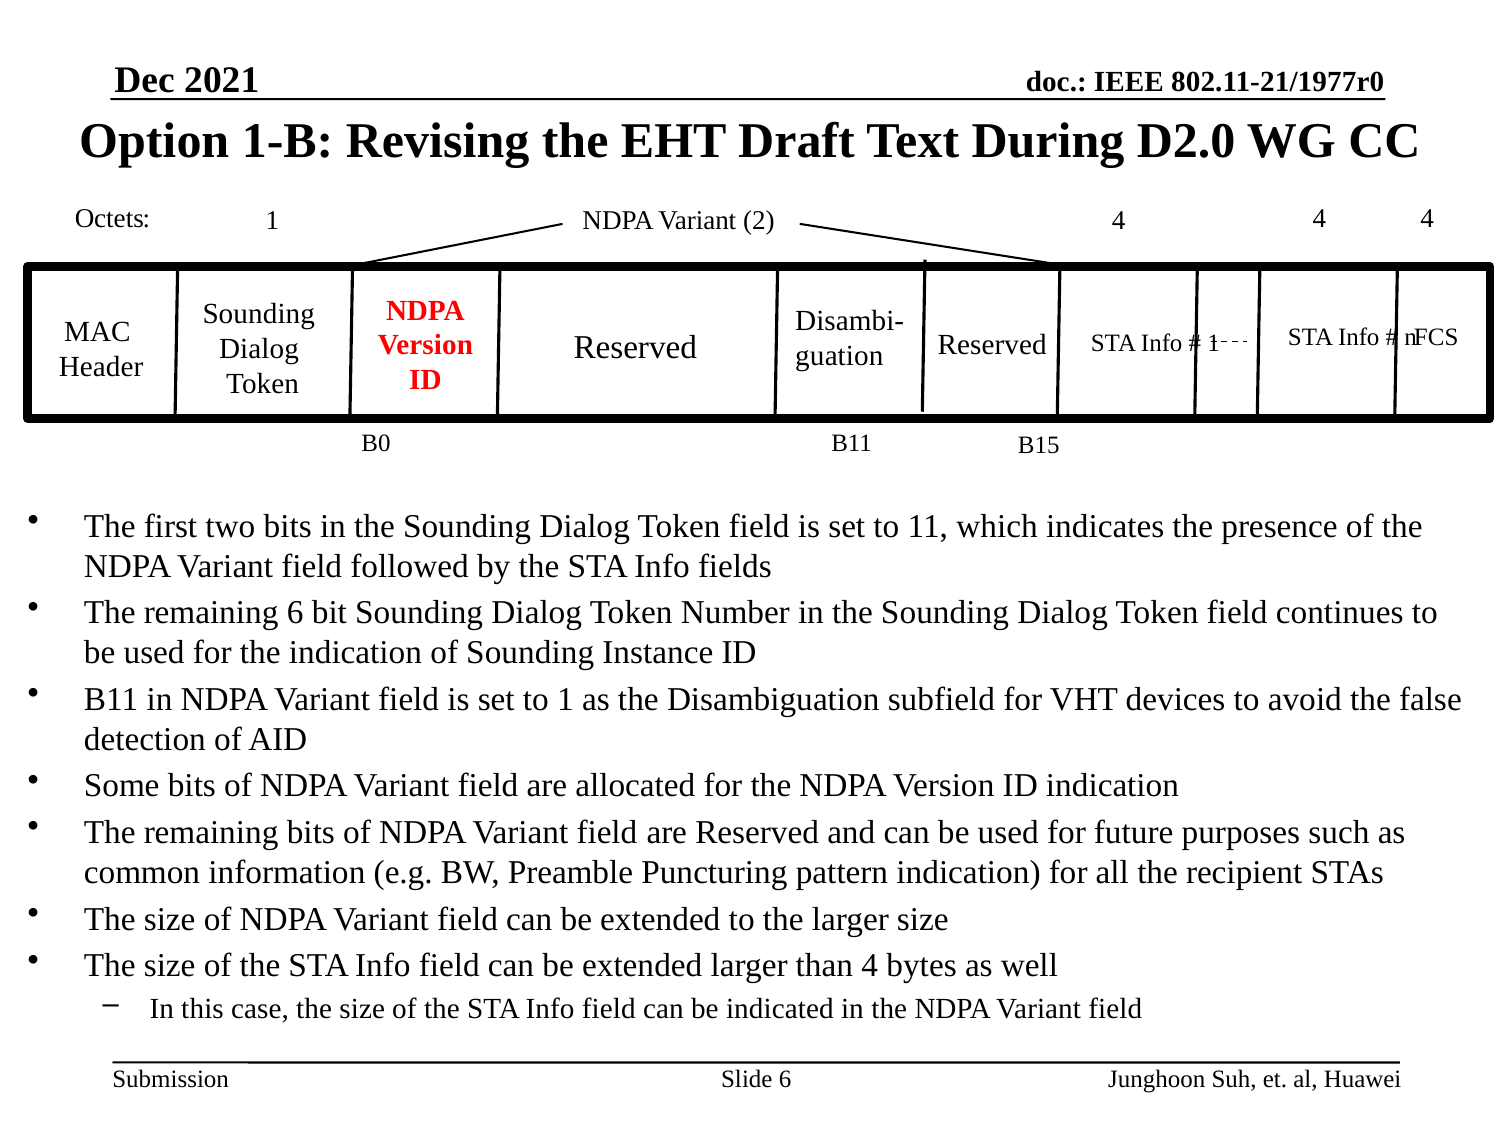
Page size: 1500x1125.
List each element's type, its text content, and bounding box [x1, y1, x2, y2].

slide_number Slide 6 [712, 1061, 800, 1093]
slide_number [114, 54, 265, 101]
list The first two bits in the Sounding Dialog Token field is set to 11, which indicates the presence of the NDPA Variant field followed by the STA Info fields The remaining 6 bit Sounding Dialog Token Number in the Sounding Dialog Token field continues to be used for the indication of Sounding Instance ID B11 in NDPA Variant field is set to 1 as the Disambiguation subfield for VHT devices to avoid the false detection of AID Some bits of NDPA Variant field are allocated for the NDPA Version ID indication The remaining bits of NDPA Variant field are Reserved and can be used for future purposes such as common information (e.g. BW, Preamble Puncturing pattern indication) for all the recipient STAs The size of NDPA Variant field can be extended to the larger size The size of the STA Info field can be extended larger than 4 bytes as well In this case, the size of the STA Info field can be indicated in the NDPA Variant field [12, 496, 1488, 1025]
footer Junghoon Suh, et. al, Huawei [1104, 1061, 1402, 1093]
title Option 1-B: Revising the EHT Draft Text During D2.0 WG CC [12, 112, 1488, 163]
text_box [27, 199, 1491, 467]
